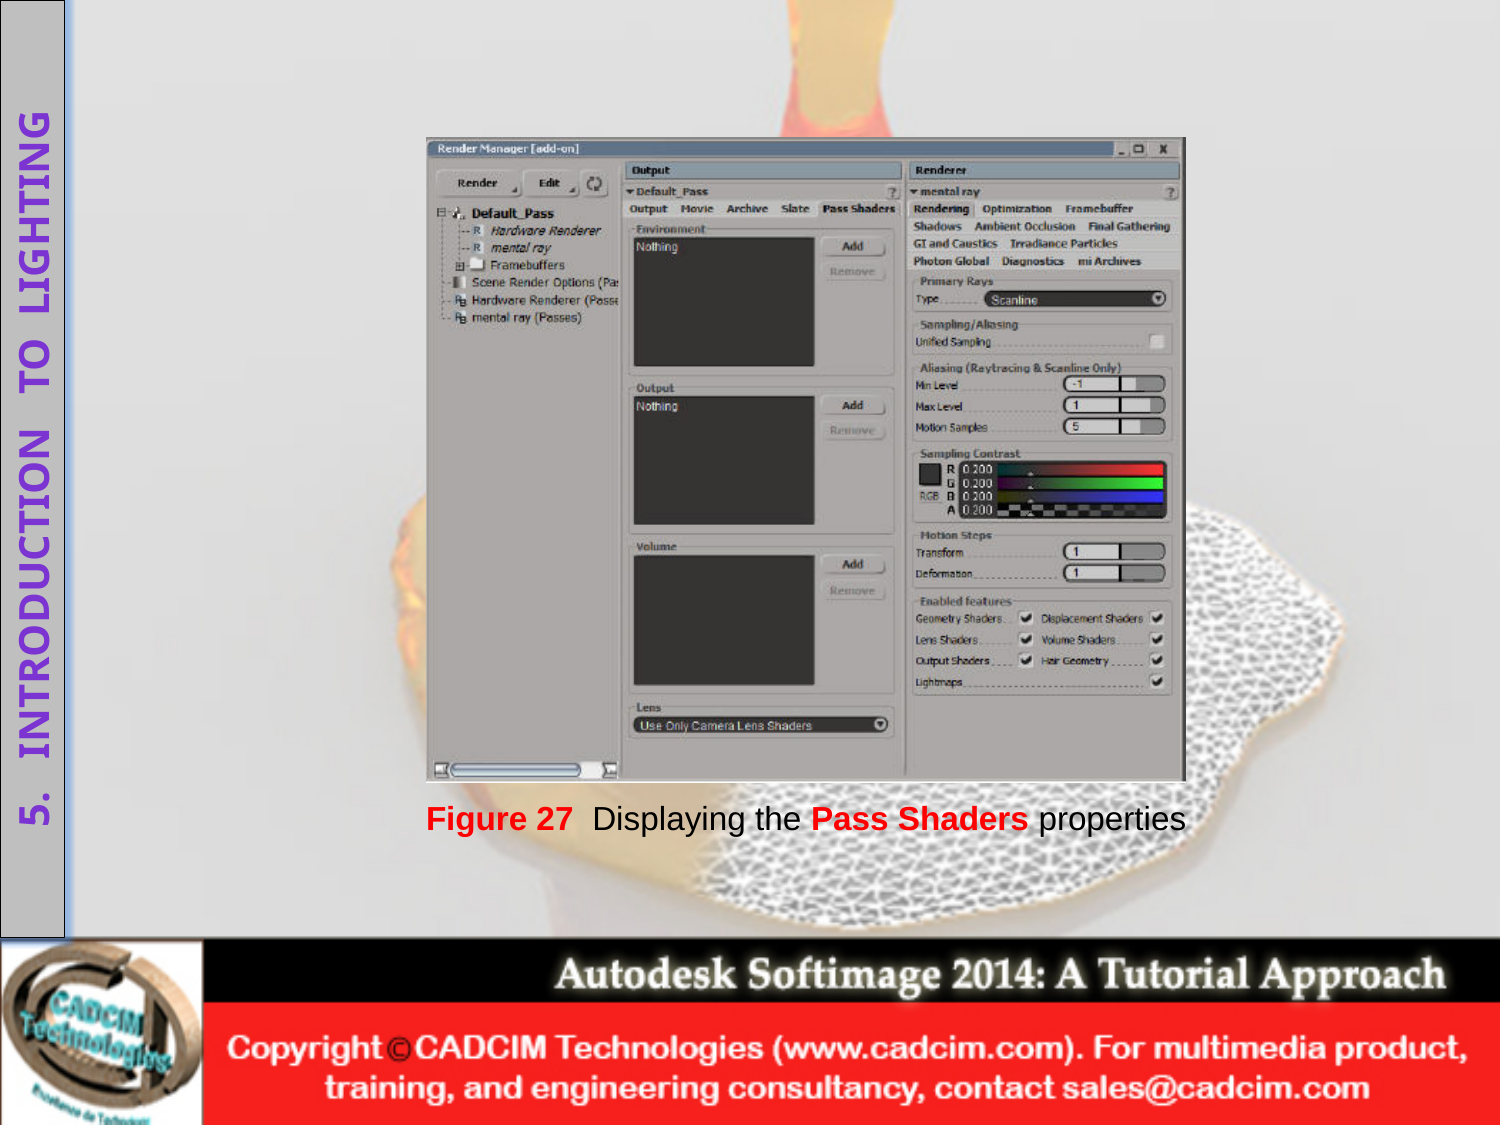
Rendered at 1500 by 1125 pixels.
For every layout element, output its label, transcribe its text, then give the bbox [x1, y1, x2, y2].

text_box Figure 27 Displaying the Pass Shaders properties [262, 789, 1350, 844]
picture [0, 0, 1500, 1125]
